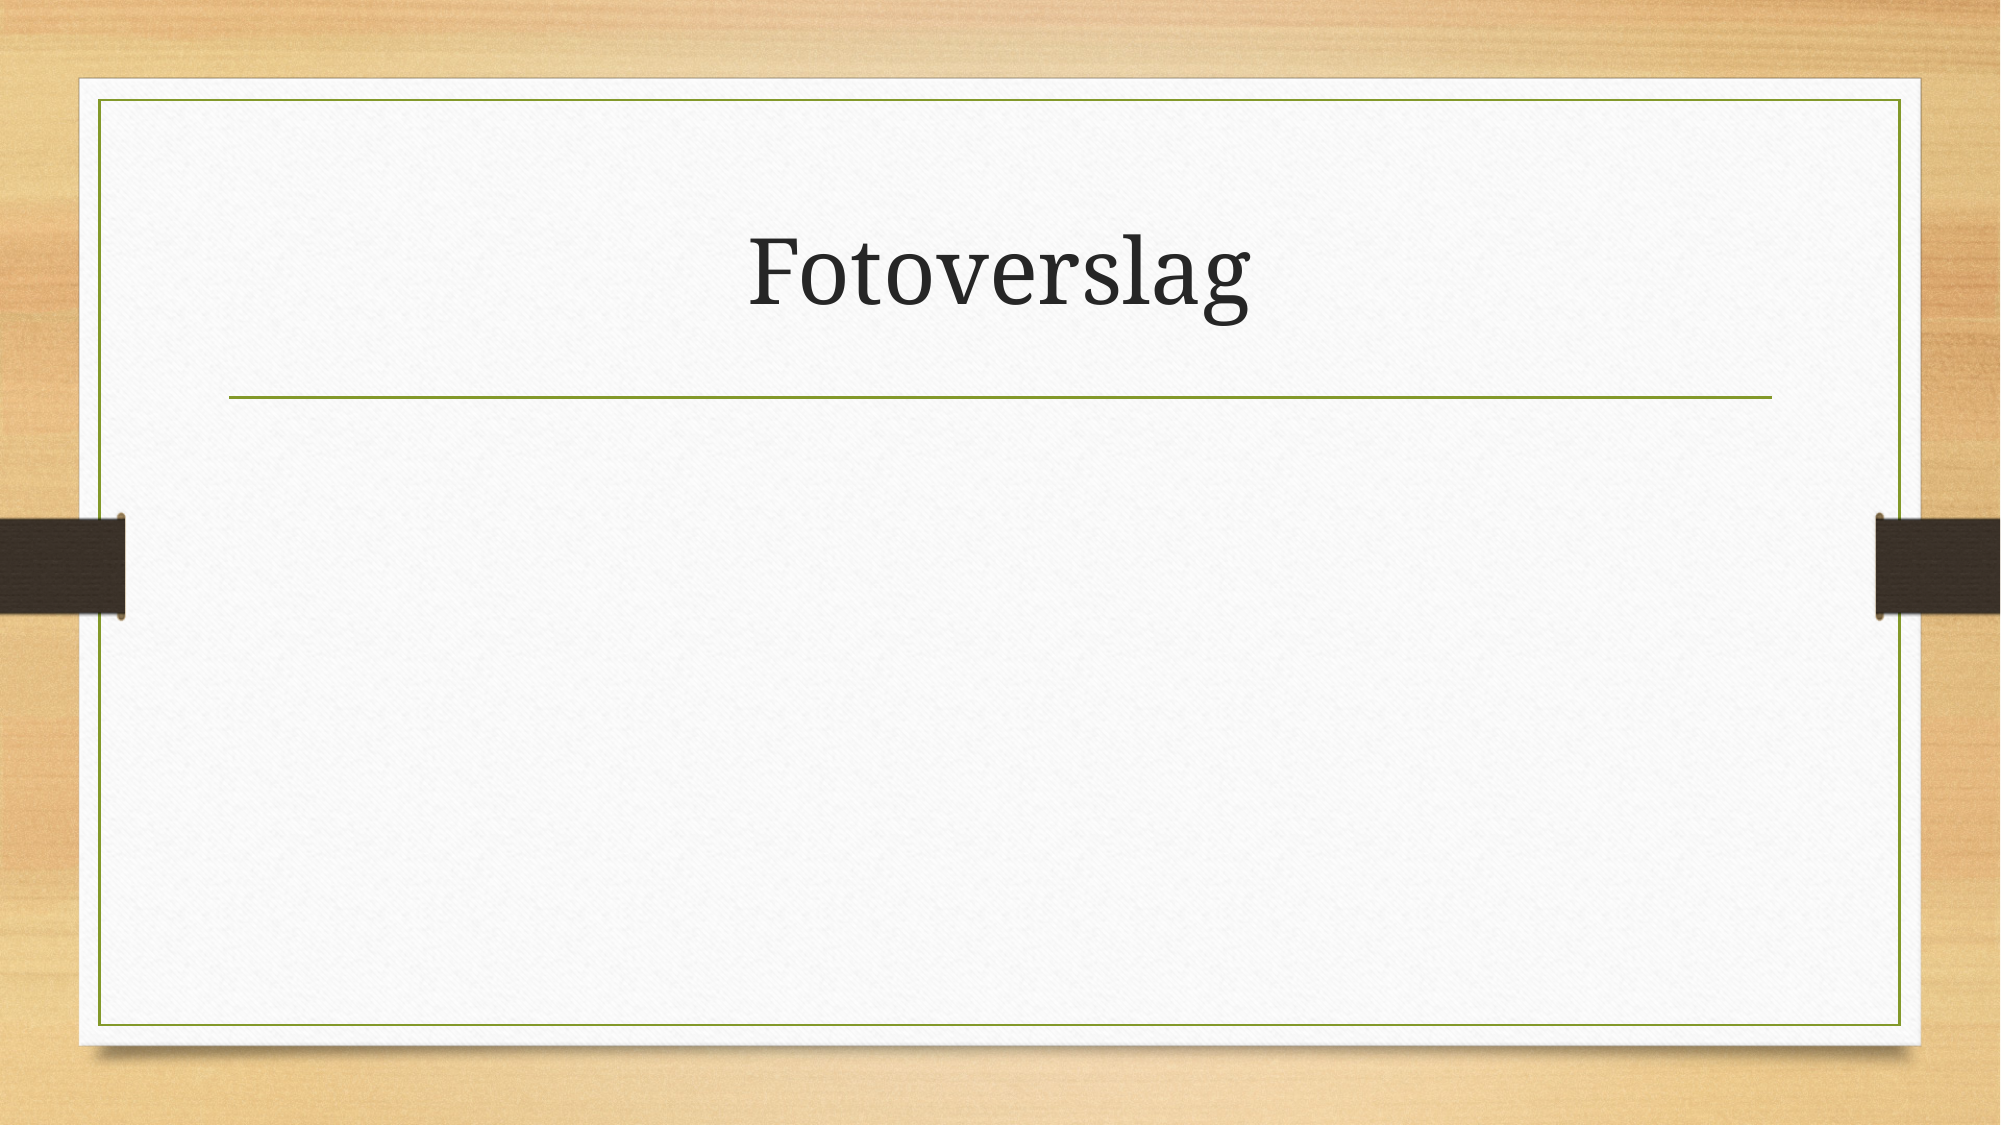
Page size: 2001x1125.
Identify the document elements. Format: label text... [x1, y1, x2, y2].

picture [0, 0, 2001, 1125]
title Fotoverslag [212, 161, 1788, 375]
